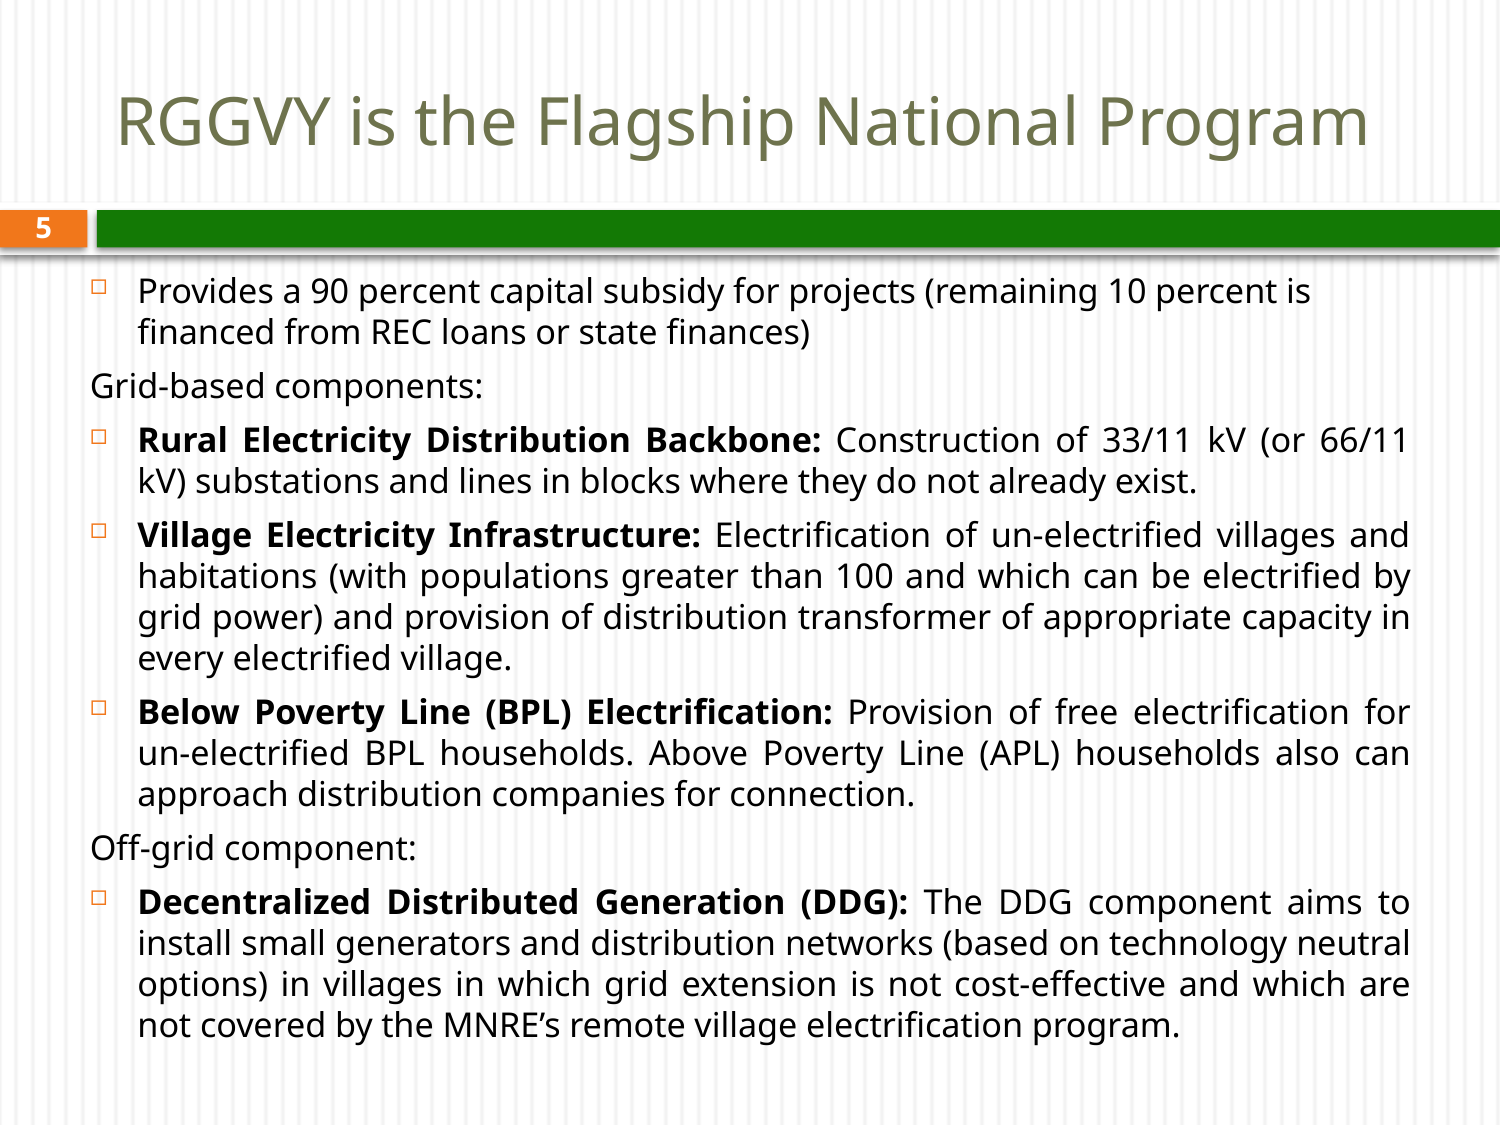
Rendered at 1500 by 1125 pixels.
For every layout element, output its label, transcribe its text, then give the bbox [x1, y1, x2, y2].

title RGGVY is the Flagship National Program [100, 37, 1438, 200]
list Provides a 90 percent capital subsidy for projects (remaining 10 percent is financed from REC loans or state finances) Grid-based components: Rural Electricity Distribution Backbone: Construction of 33/11 kV (or 66/11 kV) substations and lines in blocks where they do not already exist. Village Electricity Infrastructure: Electrification of un-electrified villages and habitations (with populations greater than 100 and which can be electrified by grid power) and provision of distribution transformer of appropriate capacity in every electrified village. Below Poverty Line (BPL) Electrification: Provision of free electrification for un-electrified BPL households. Above Poverty Line (APL) households also can approach distribution companies for connection. Off-grid component: Decentralized Distributed Generation (DDG): The DDG component aims to install small generators and distribution networks (based on technology neutral options) in villages in which grid extension is not cost-effective and which are not covered by the MNRE’s remote village electrification program. [75, 262, 1425, 1063]
slide_number 5 [0, 208, 88, 249]
